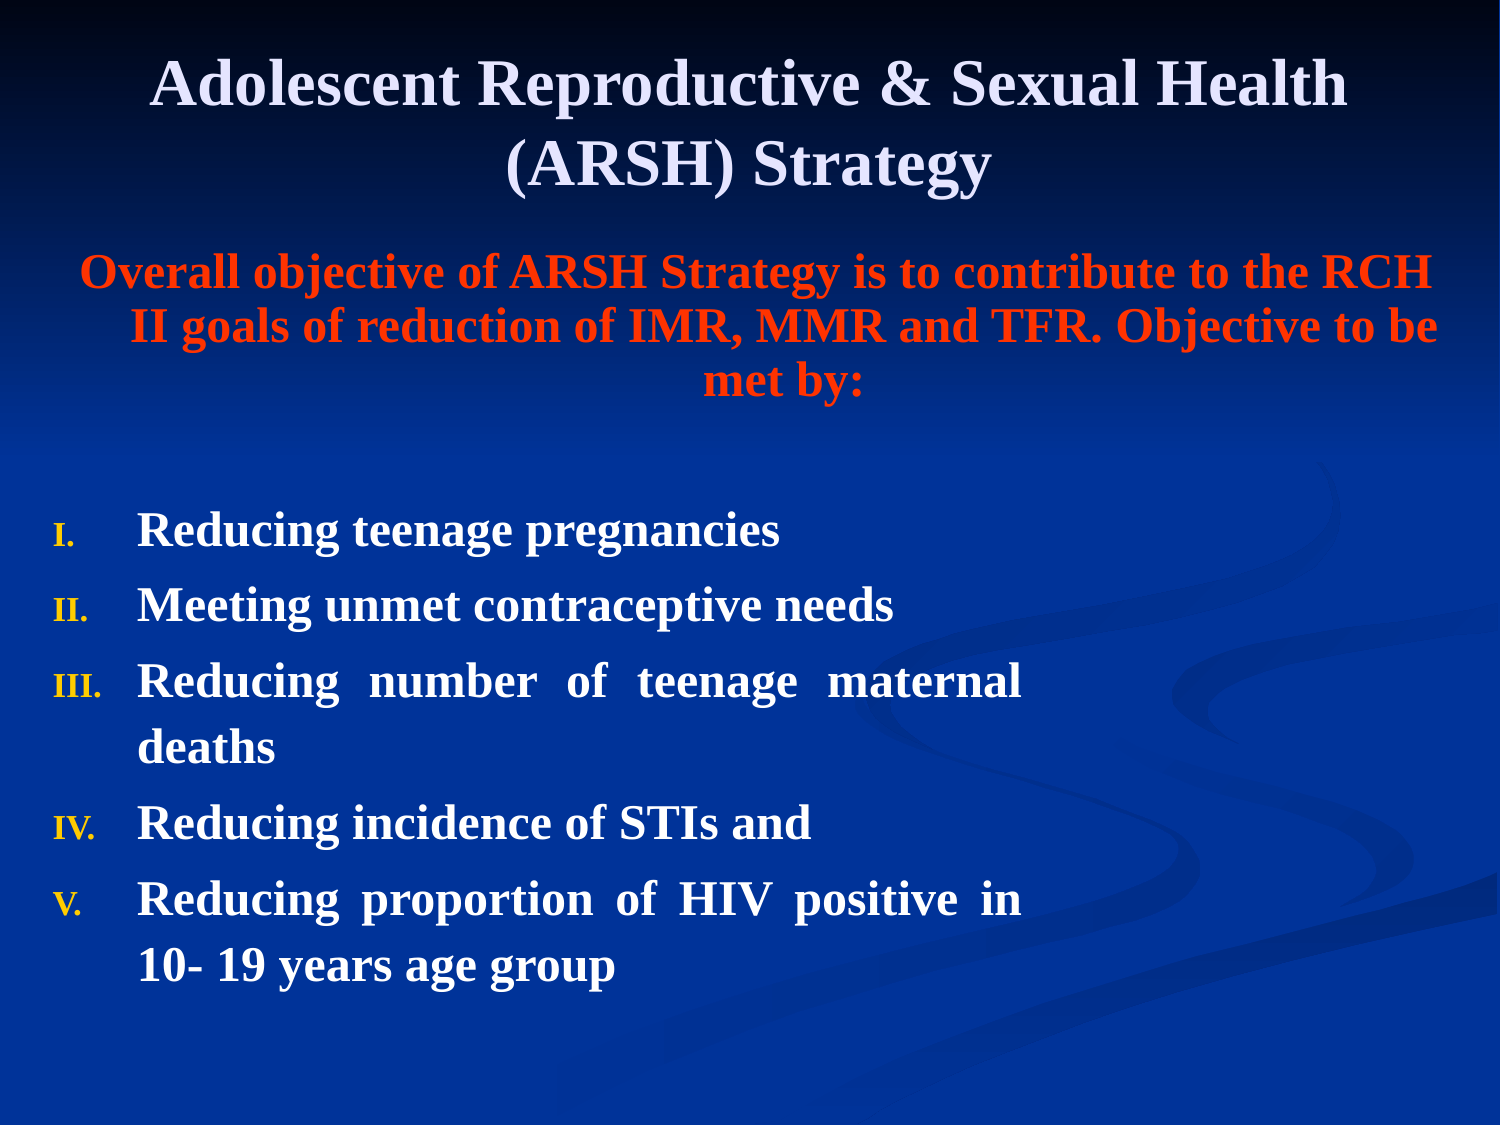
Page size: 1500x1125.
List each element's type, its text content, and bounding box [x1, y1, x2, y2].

text_box Overall objective of ARSH Strategy is to contribute to the RCH II goals of reduction of IMR, MMR and TFR. Objective to be met by: [49, 237, 1463, 463]
text_box Adolescent Reproductive & Sexual Health (ARSH) Strategy [37, 24, 1463, 213]
text_box Reducing teenage pregnancies Meeting unmet contraceptive needs Reducing number of teenage maternal deaths Reducing incidence of STIs and Reducing proportion of HIV positive in 10- 19 years age group [37, 412, 1038, 1063]
